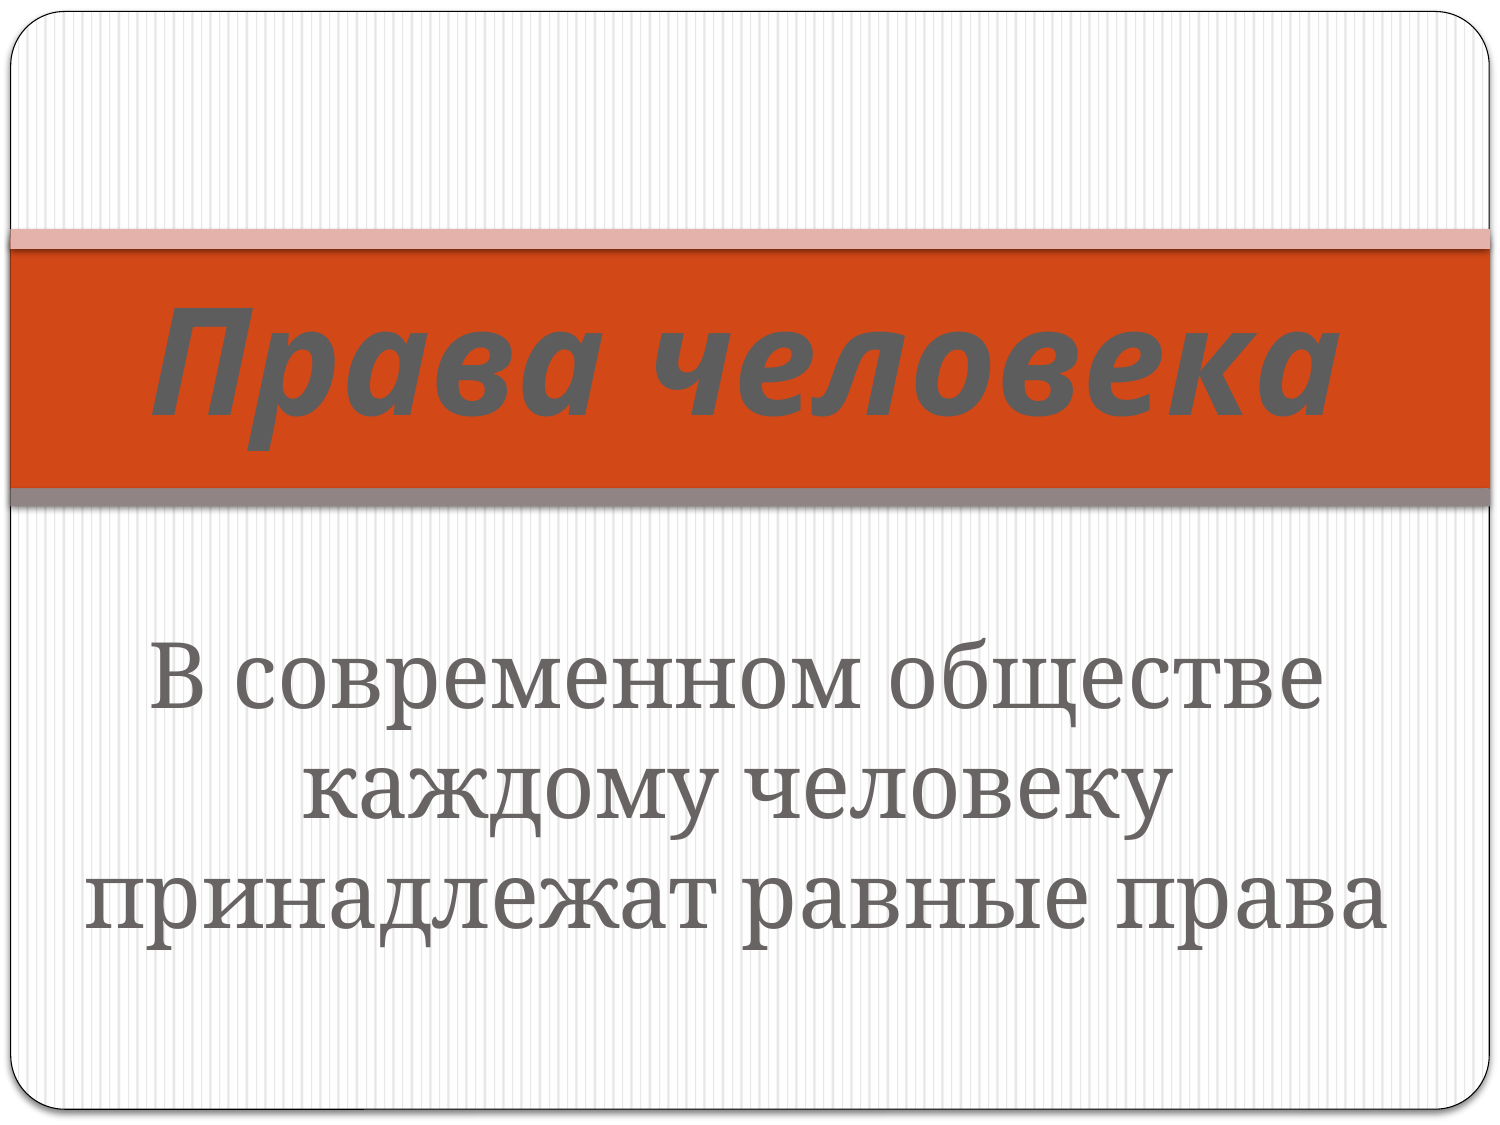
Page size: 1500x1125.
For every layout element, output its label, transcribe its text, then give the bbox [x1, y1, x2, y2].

subtitle В современном обществе каждому человеку принадлежат равные права [46, 609, 1430, 788]
title Права человека [70, 375, 1421, 524]
